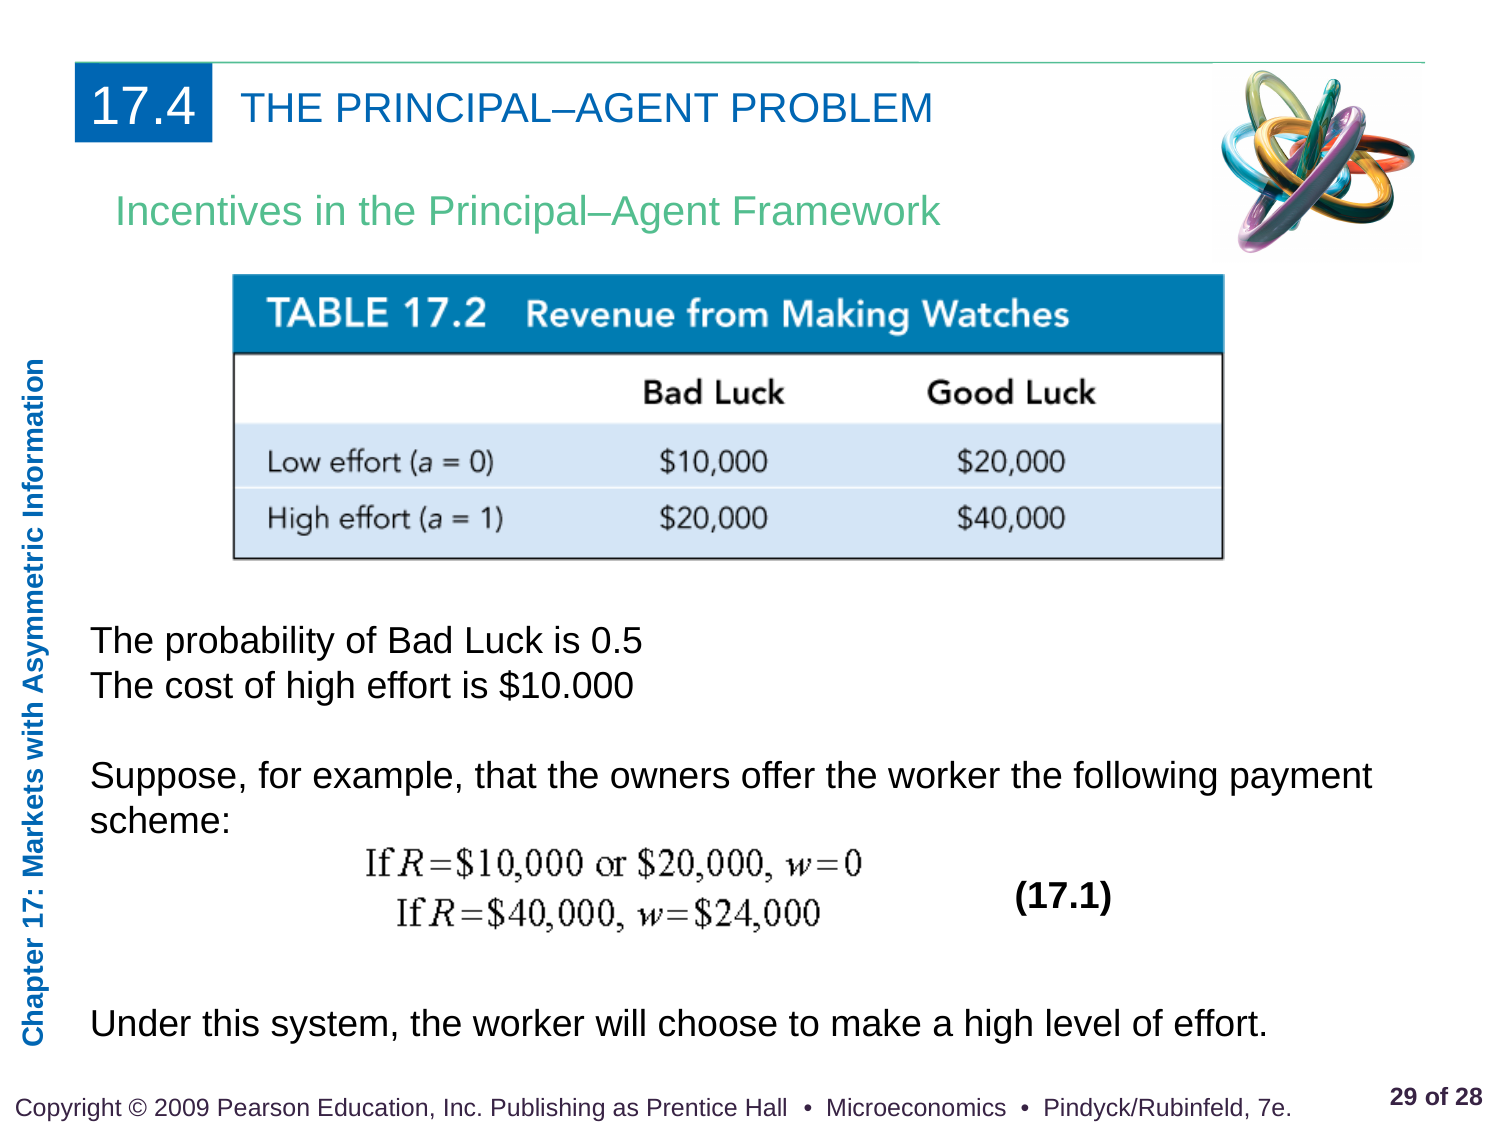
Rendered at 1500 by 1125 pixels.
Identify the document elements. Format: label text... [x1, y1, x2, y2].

text_box Incentives in the Principal–Agent Framework [99, 176, 1050, 242]
text_box The probability of Bad Luck is 0.5 The cost of high effort is $10.000 Suppose, for example, that the owners offer the worker the following payment scheme: Under this system, the worker will choose to make a high level of effort. [74, 608, 1438, 1074]
picture [232, 274, 1226, 562]
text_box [74, 62, 1213, 143]
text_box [362, 843, 1138, 940]
picture [1212, 63, 1422, 263]
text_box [1420, 62, 1426, 69]
